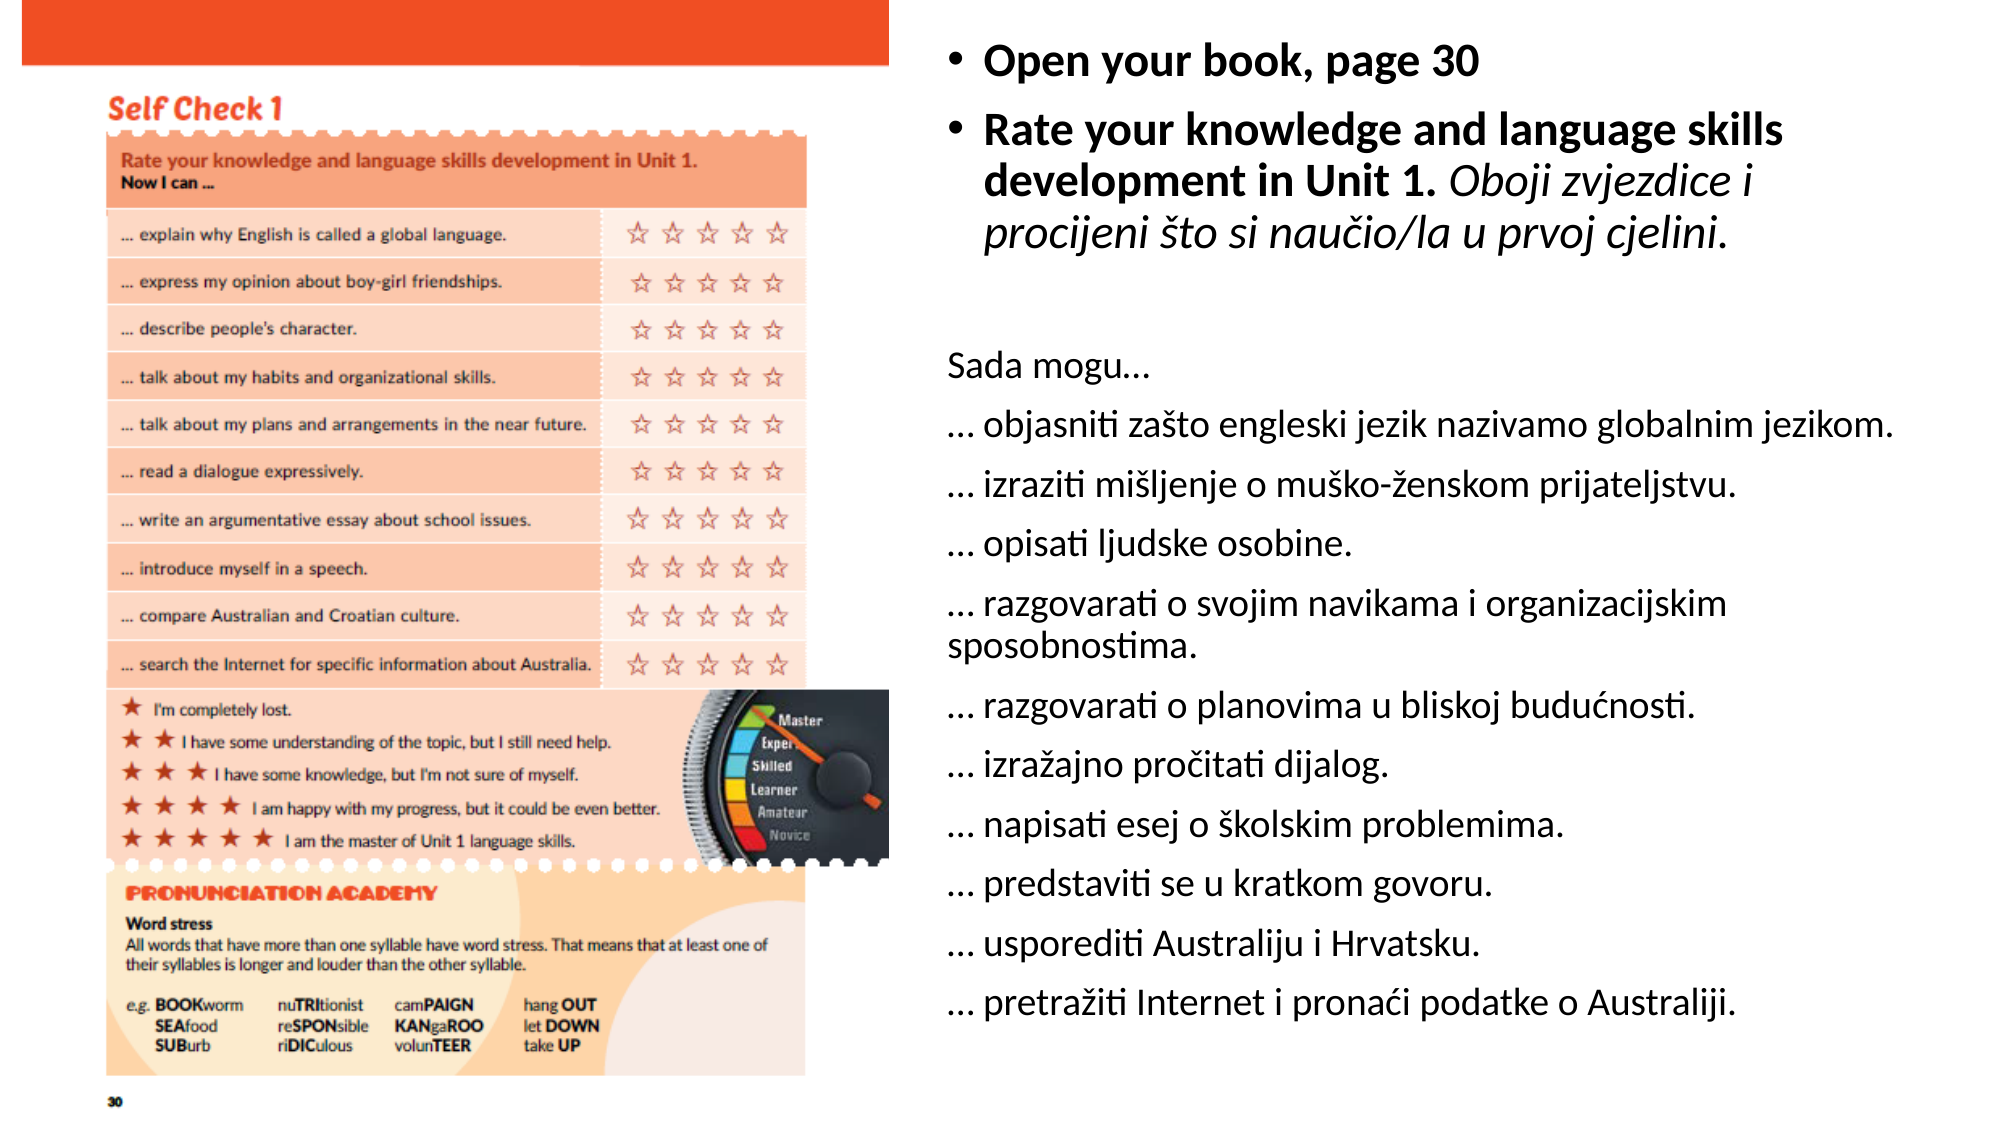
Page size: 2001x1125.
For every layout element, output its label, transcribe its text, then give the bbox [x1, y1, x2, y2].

picture [21, 0, 889, 1125]
list Open your book, page 30 Rate your knowledge and language skills development in Unit 1. Oboji zvjezdice i procijeni što si naučio/la u prvoj cjelini. Sada mogu… … objasniti zašto engleski jezik nazivamo globalnim jezikom. … izraziti mišljenje o muško-ženskom prijateljstvu. … opisati ljudske osobine. … razgovarati o svojim navikama i organizacijskim sposobnostima. … razgovarati o planovima u bliskoj budućnosti. … izražajno pročitati dijalog. … napisati esej o školskim problemima. … predstaviti se u kratkom govoru. … usporediti Australiju i Hrvatsku. … pretražiti Internet i pronaći podatke o Australiji. [932, 28, 1930, 1050]
